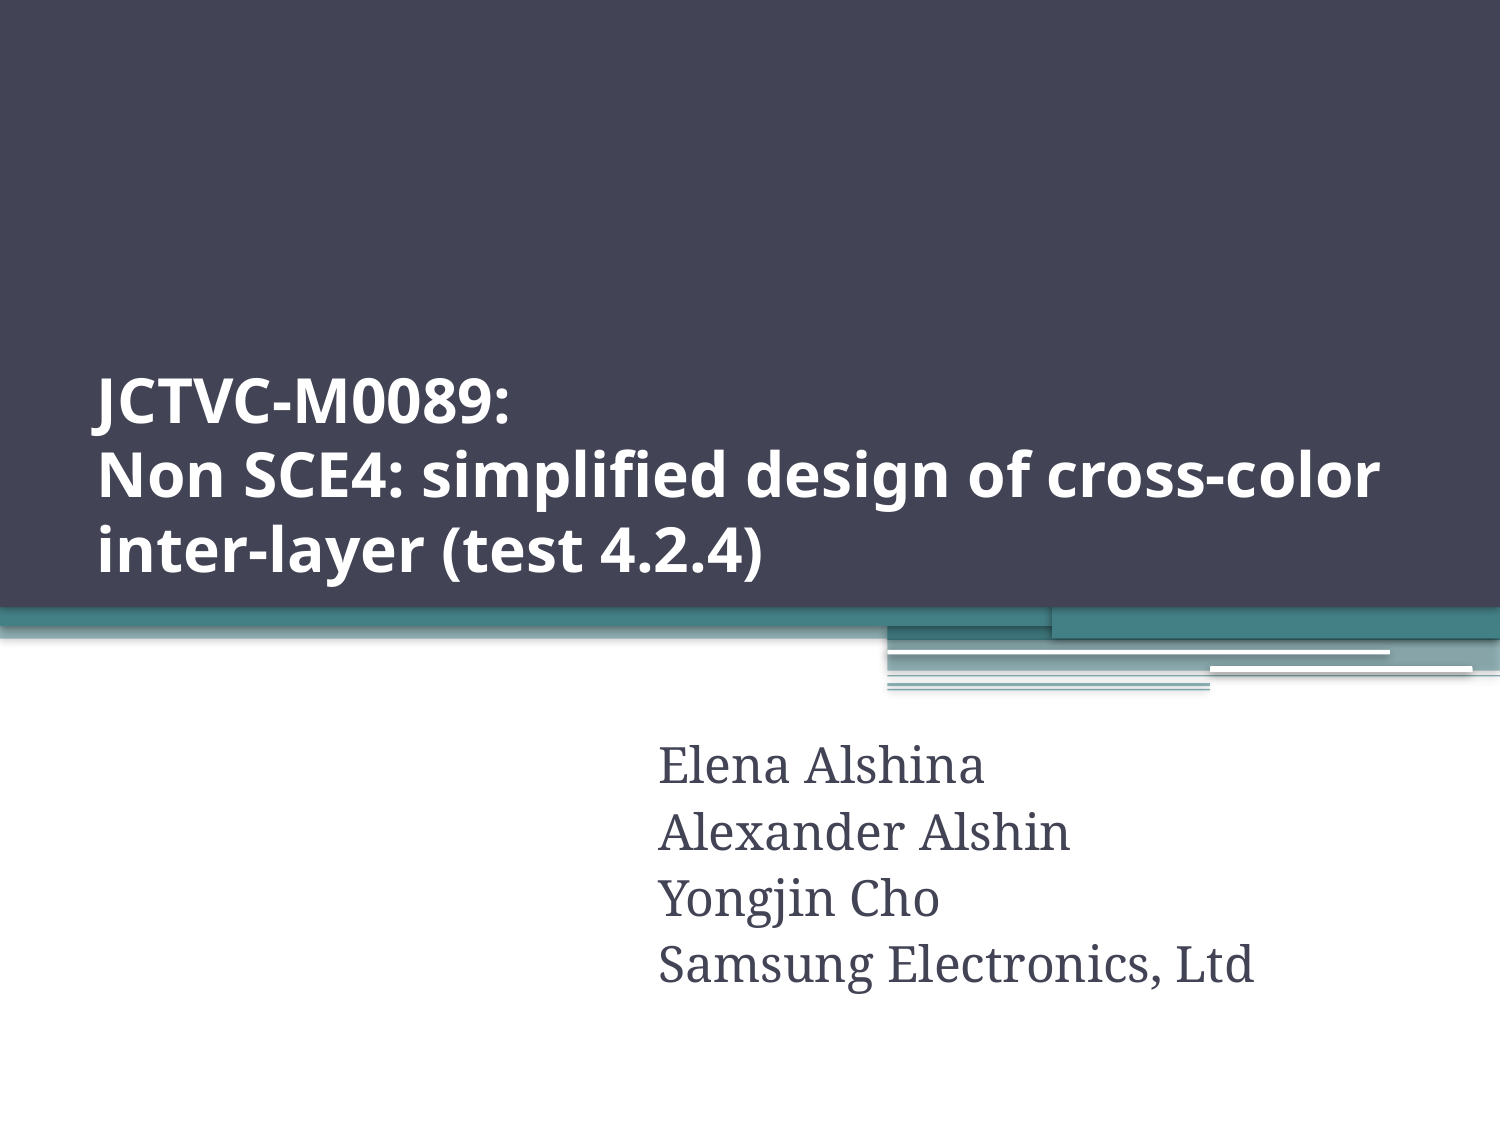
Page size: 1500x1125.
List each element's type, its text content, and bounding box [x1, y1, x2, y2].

title JCTVC-M0089: Non SCE4: simplified design of cross-color inter-layer (test 4.2.4) [82, 351, 1470, 593]
subtitle Elena Alshina Alexander Alshin Yongjin Cho Samsung Electronics, Ltd [632, 726, 1446, 1014]
